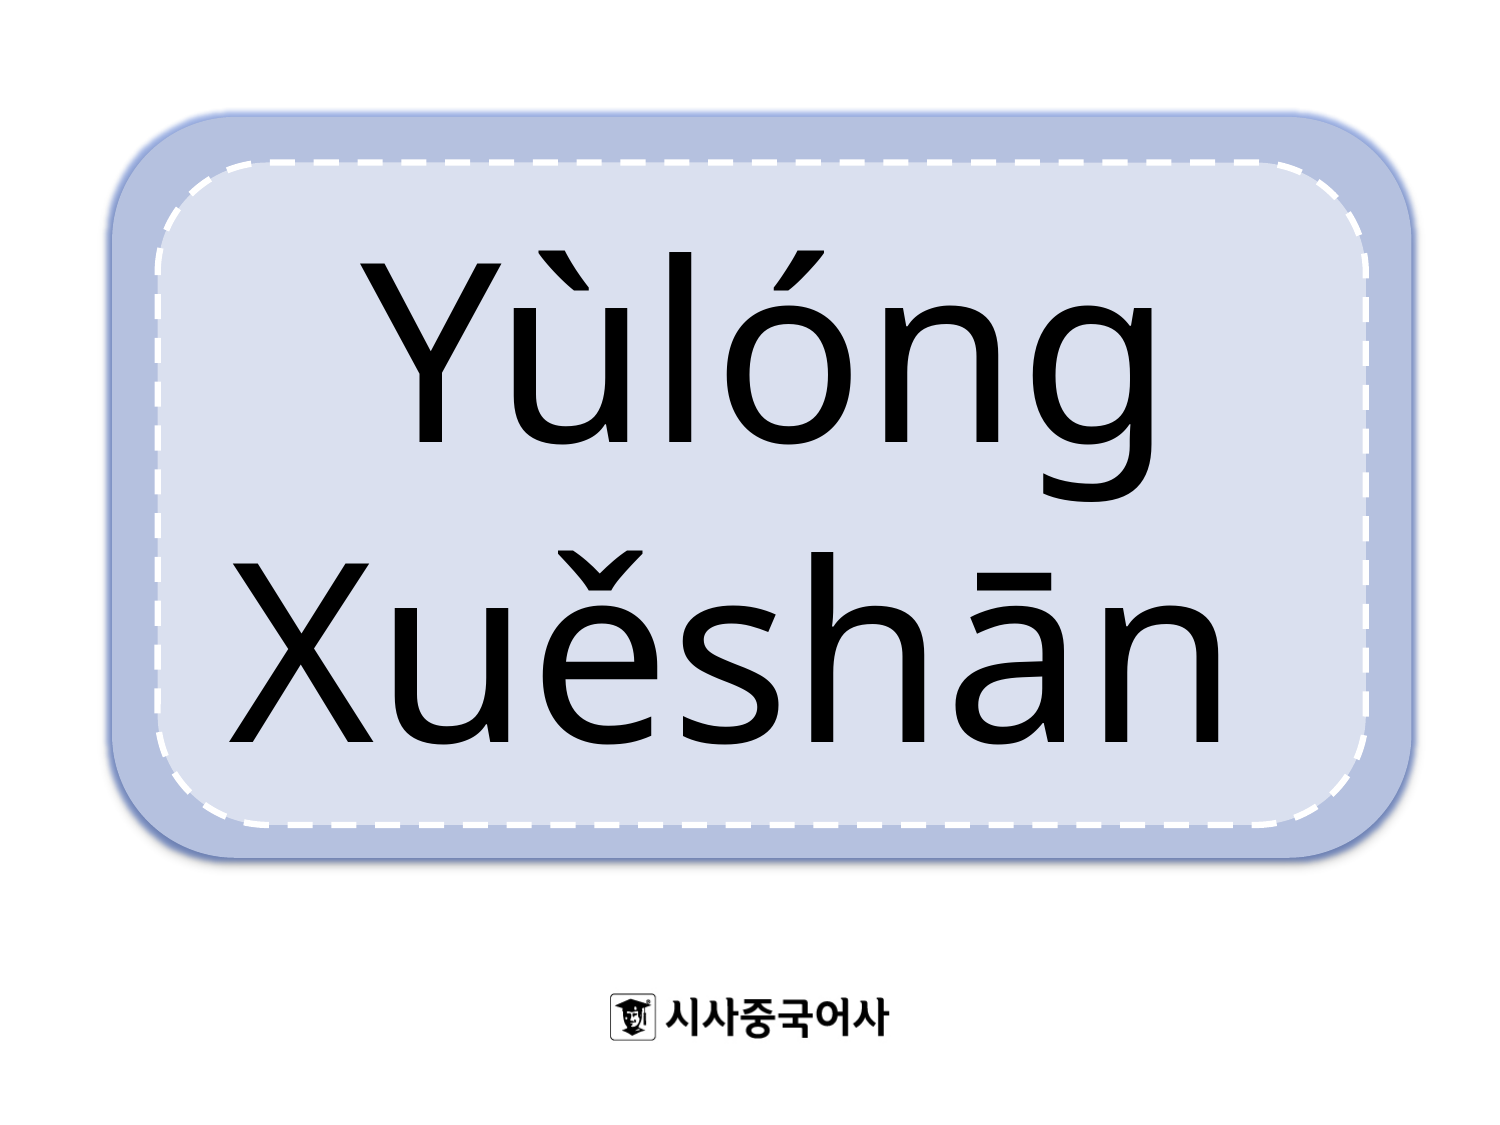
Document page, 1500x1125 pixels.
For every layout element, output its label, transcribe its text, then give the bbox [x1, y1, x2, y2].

picture [602, 987, 898, 1047]
text_box Yùlóng Xuěshān [162, 160, 1371, 824]
